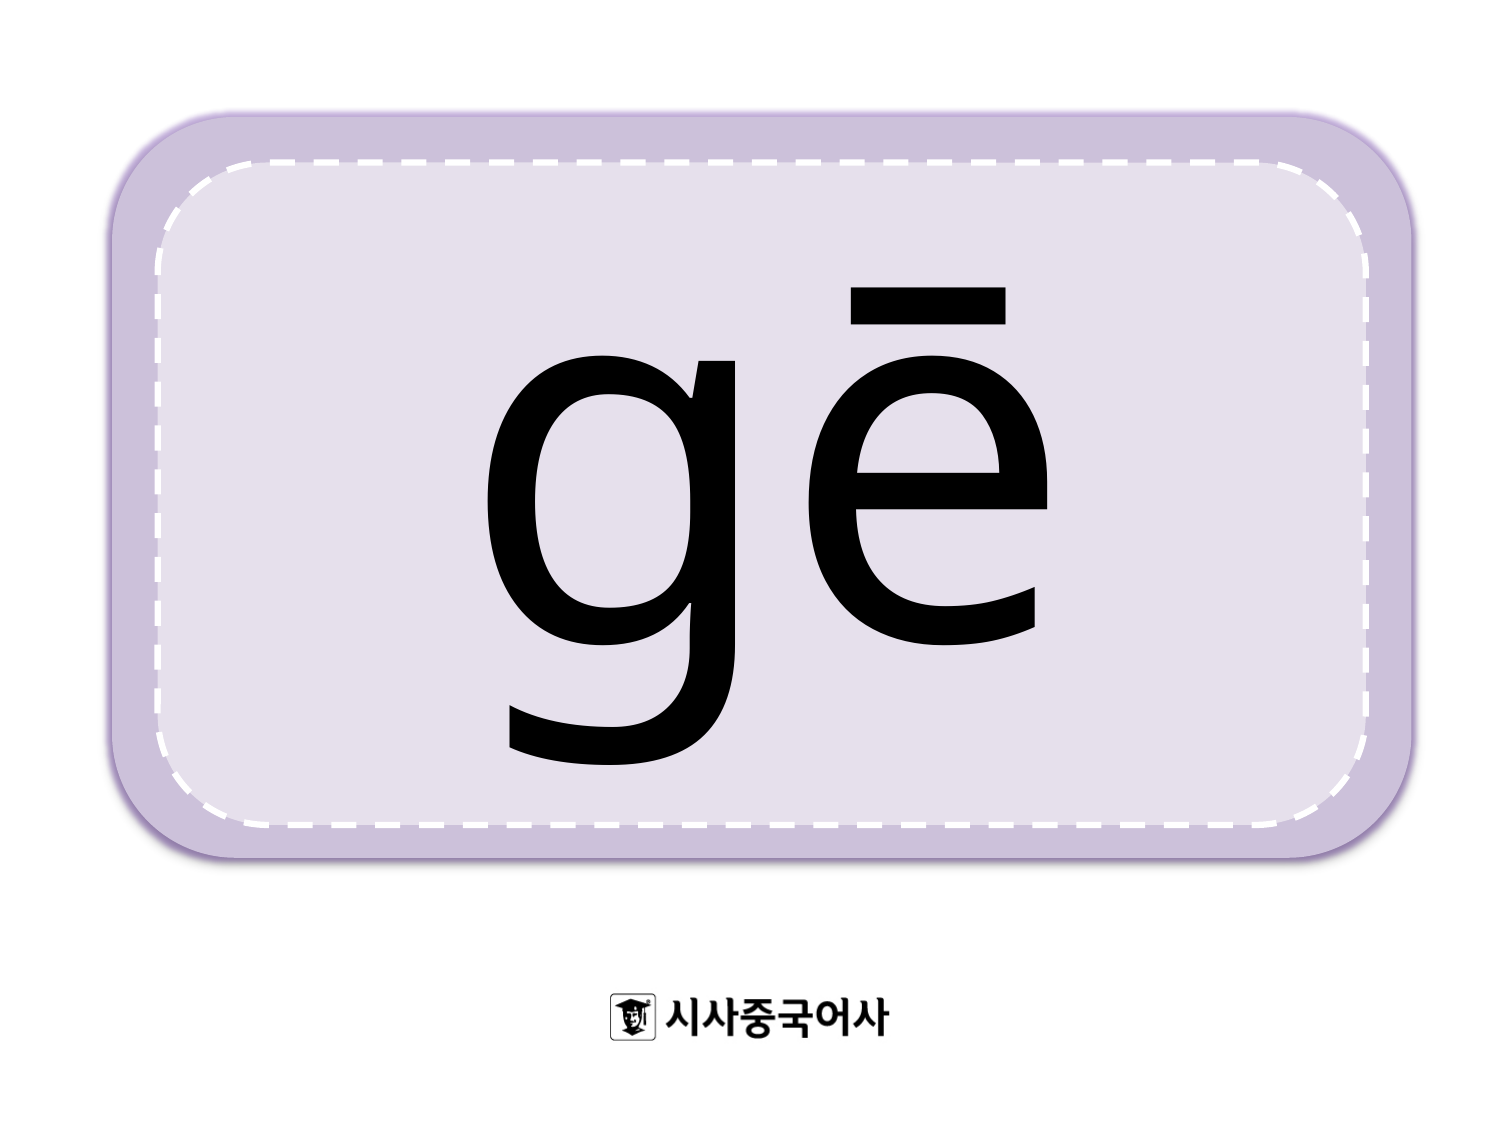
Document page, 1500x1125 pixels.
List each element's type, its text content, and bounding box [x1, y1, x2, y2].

picture [602, 987, 898, 1047]
text_box gē [162, 100, 1371, 764]
